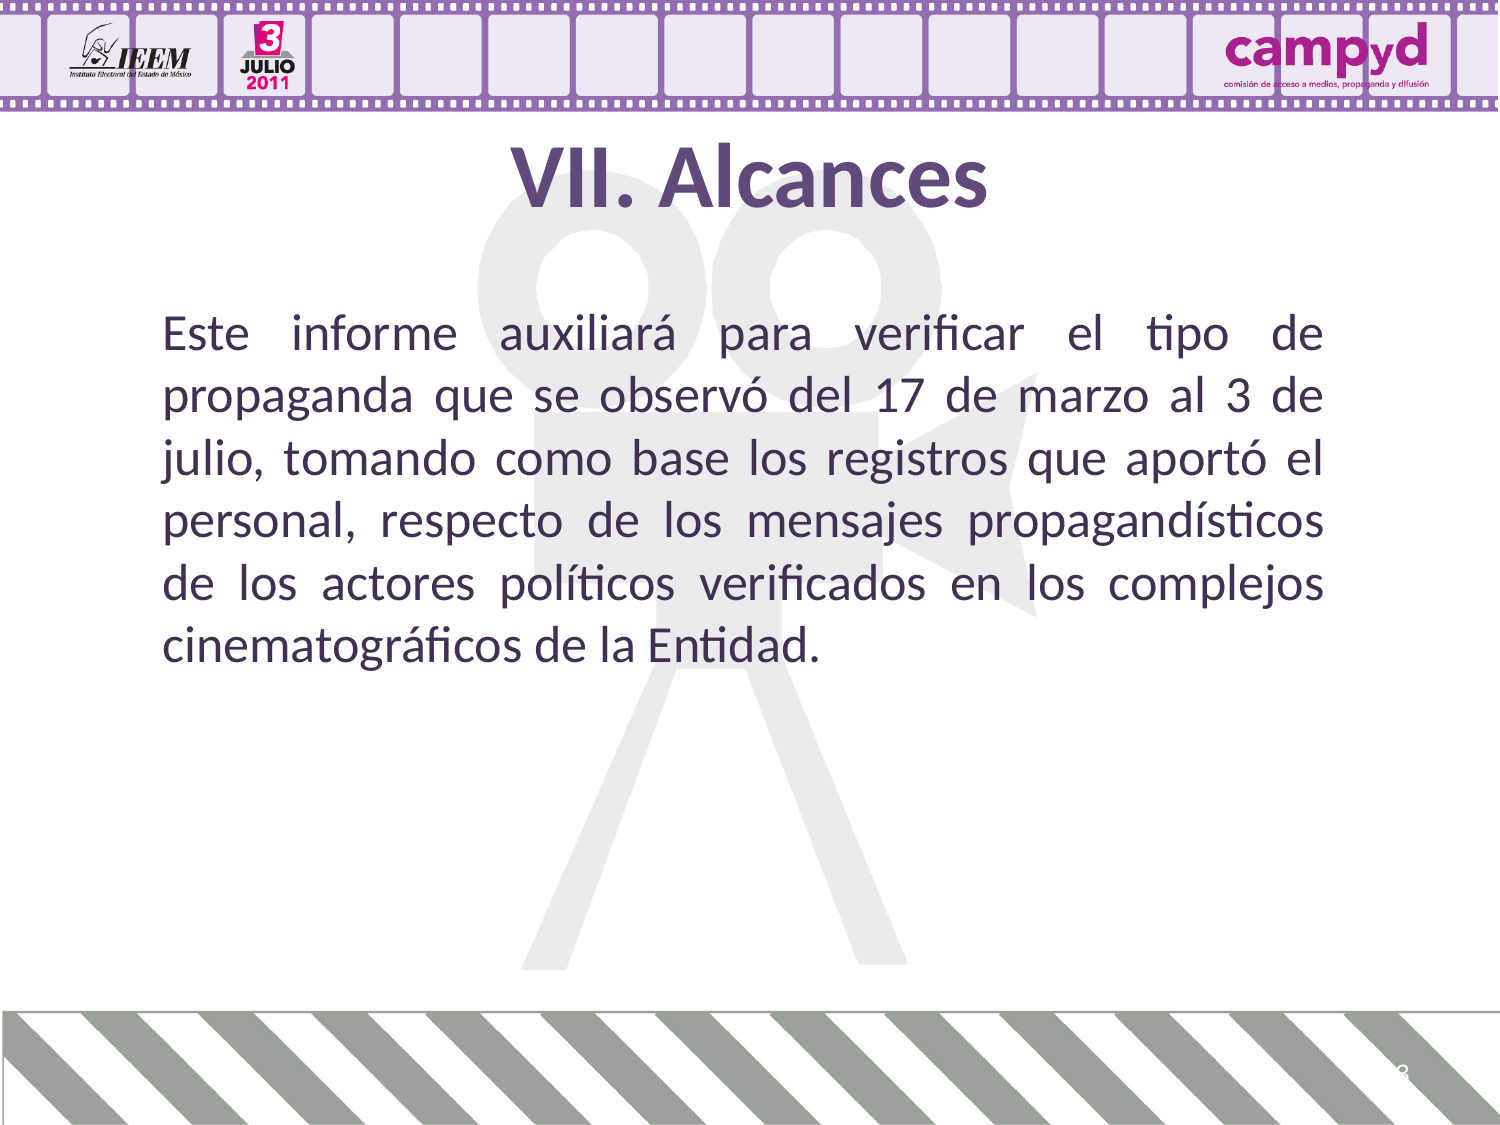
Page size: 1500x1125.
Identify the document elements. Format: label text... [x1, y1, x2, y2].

picture [0, 0, 1500, 1125]
slide_number 13 [1074, 1042, 1425, 1103]
title VII. Alcances [75, 76, 1425, 264]
list Este informe auxiliará para verificar el tipo de propaganda que se observó del 17 de marzo al 3 de julio, tomando como base los registros que aportó el personal, respecto de los mensajes propagandísticos de los actores políticos verificados en los complejos cinematográficos de la Entidad. [147, 290, 1341, 893]
